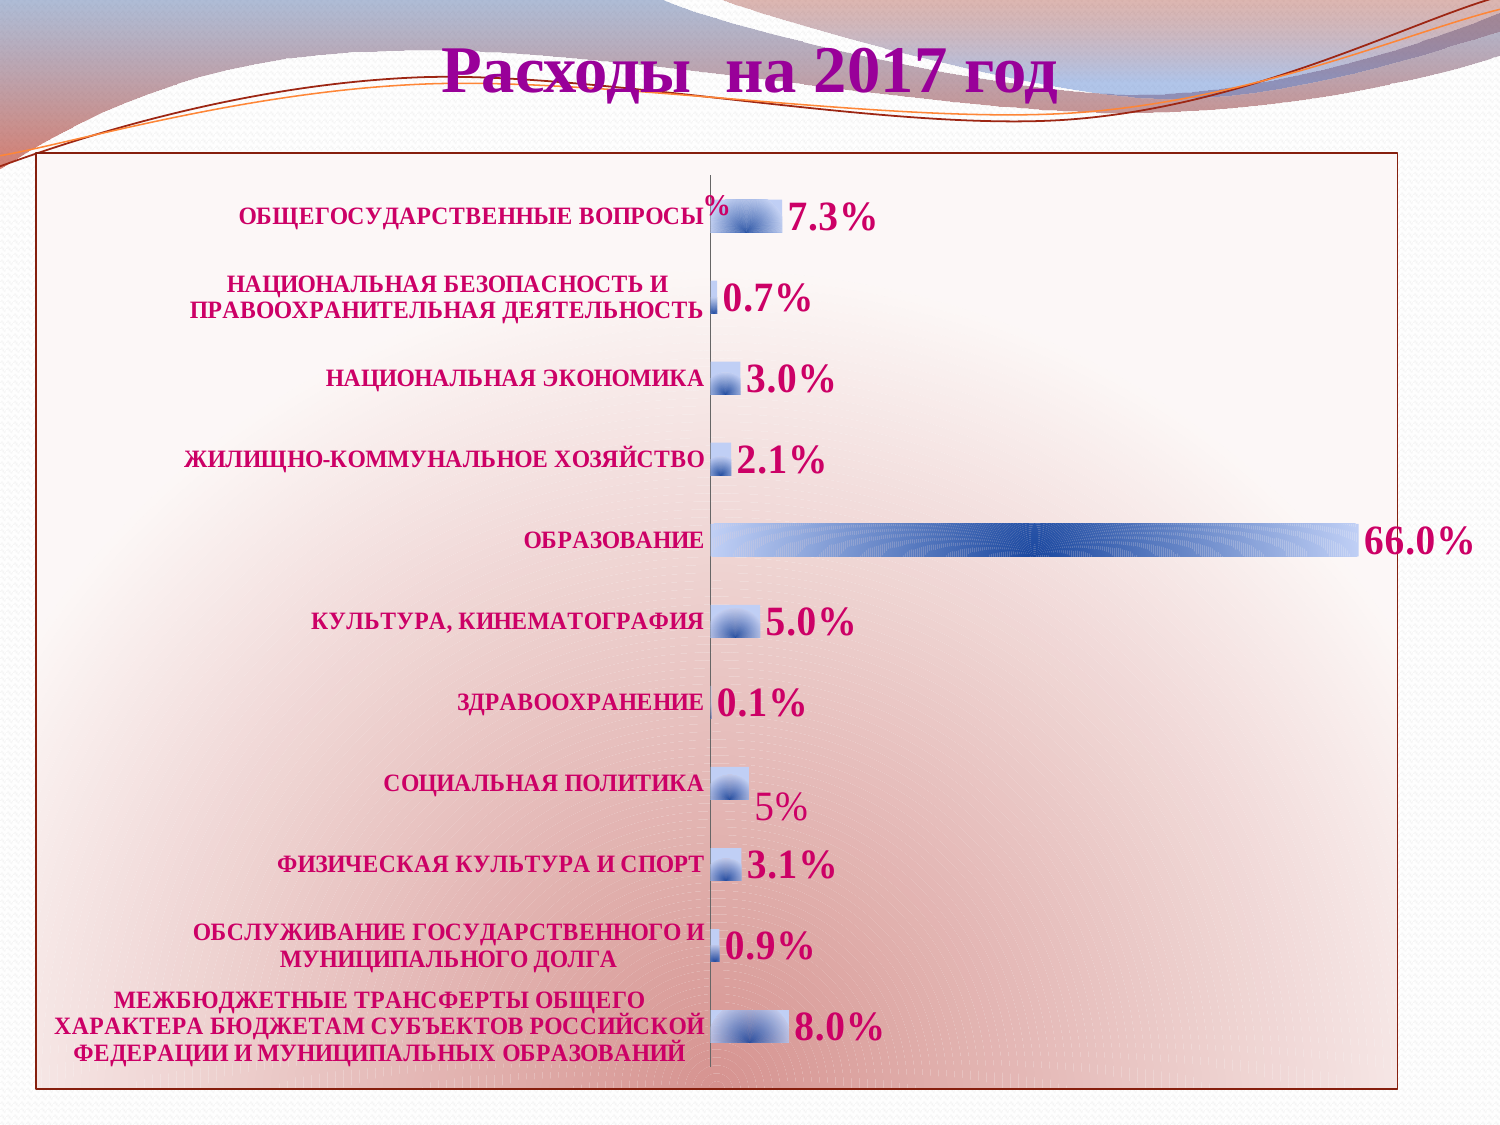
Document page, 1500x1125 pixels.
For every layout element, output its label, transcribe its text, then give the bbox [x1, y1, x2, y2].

chart [34, 152, 1477, 1091]
title Расходы на 2017 год [0, 35, 1500, 106]
